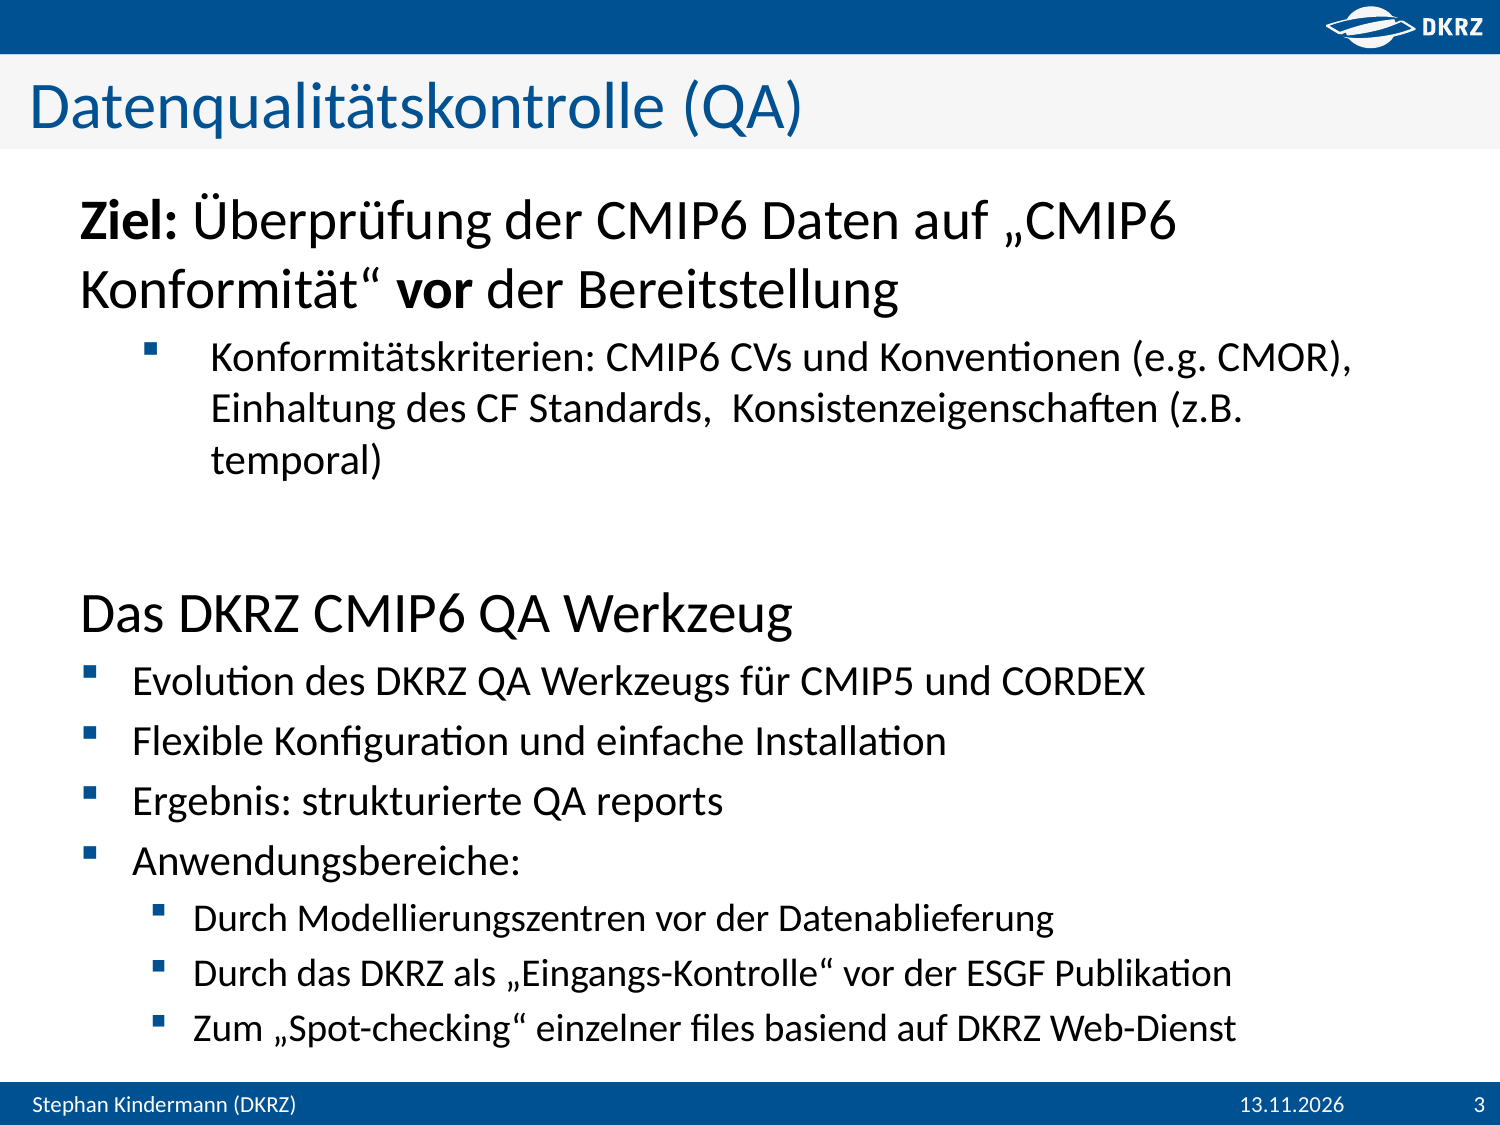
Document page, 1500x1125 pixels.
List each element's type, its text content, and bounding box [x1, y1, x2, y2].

list Ziel: Überprüfung der CMIP6 Daten auf „CMIP6 Konformität“ vor der Bereitstellung Konformitätskriterien: CMIP6 CVs und Konventionen (e.g. CMOR), Einhaltung des CF Standards, Konsistenzeigenschaften (z.B. temporal) Das DKRZ CMIP6 QA Werkzeug Evolution des DKRZ QA Werkzeugs für CMIP5 und CORDEX Flexible Konfiguration und einfache Installation Ergebnis: strukturierte QA reports Anwendungsbereiche: Durch Modellierungszentren vor der Datenablieferung Durch das DKRZ als „Eingangs-Kontrolle“ vor der ESGF Publikation Zum „Spot-checking“ einzelner files basiend auf DKRZ Web-Dienst [64, 172, 1437, 1059]
title Datenqualitätskontrolle (QA) [0, 54, 1500, 149]
slide_number 3 [1376, 1082, 1500, 1125]
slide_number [1187, 1082, 1360, 1125]
